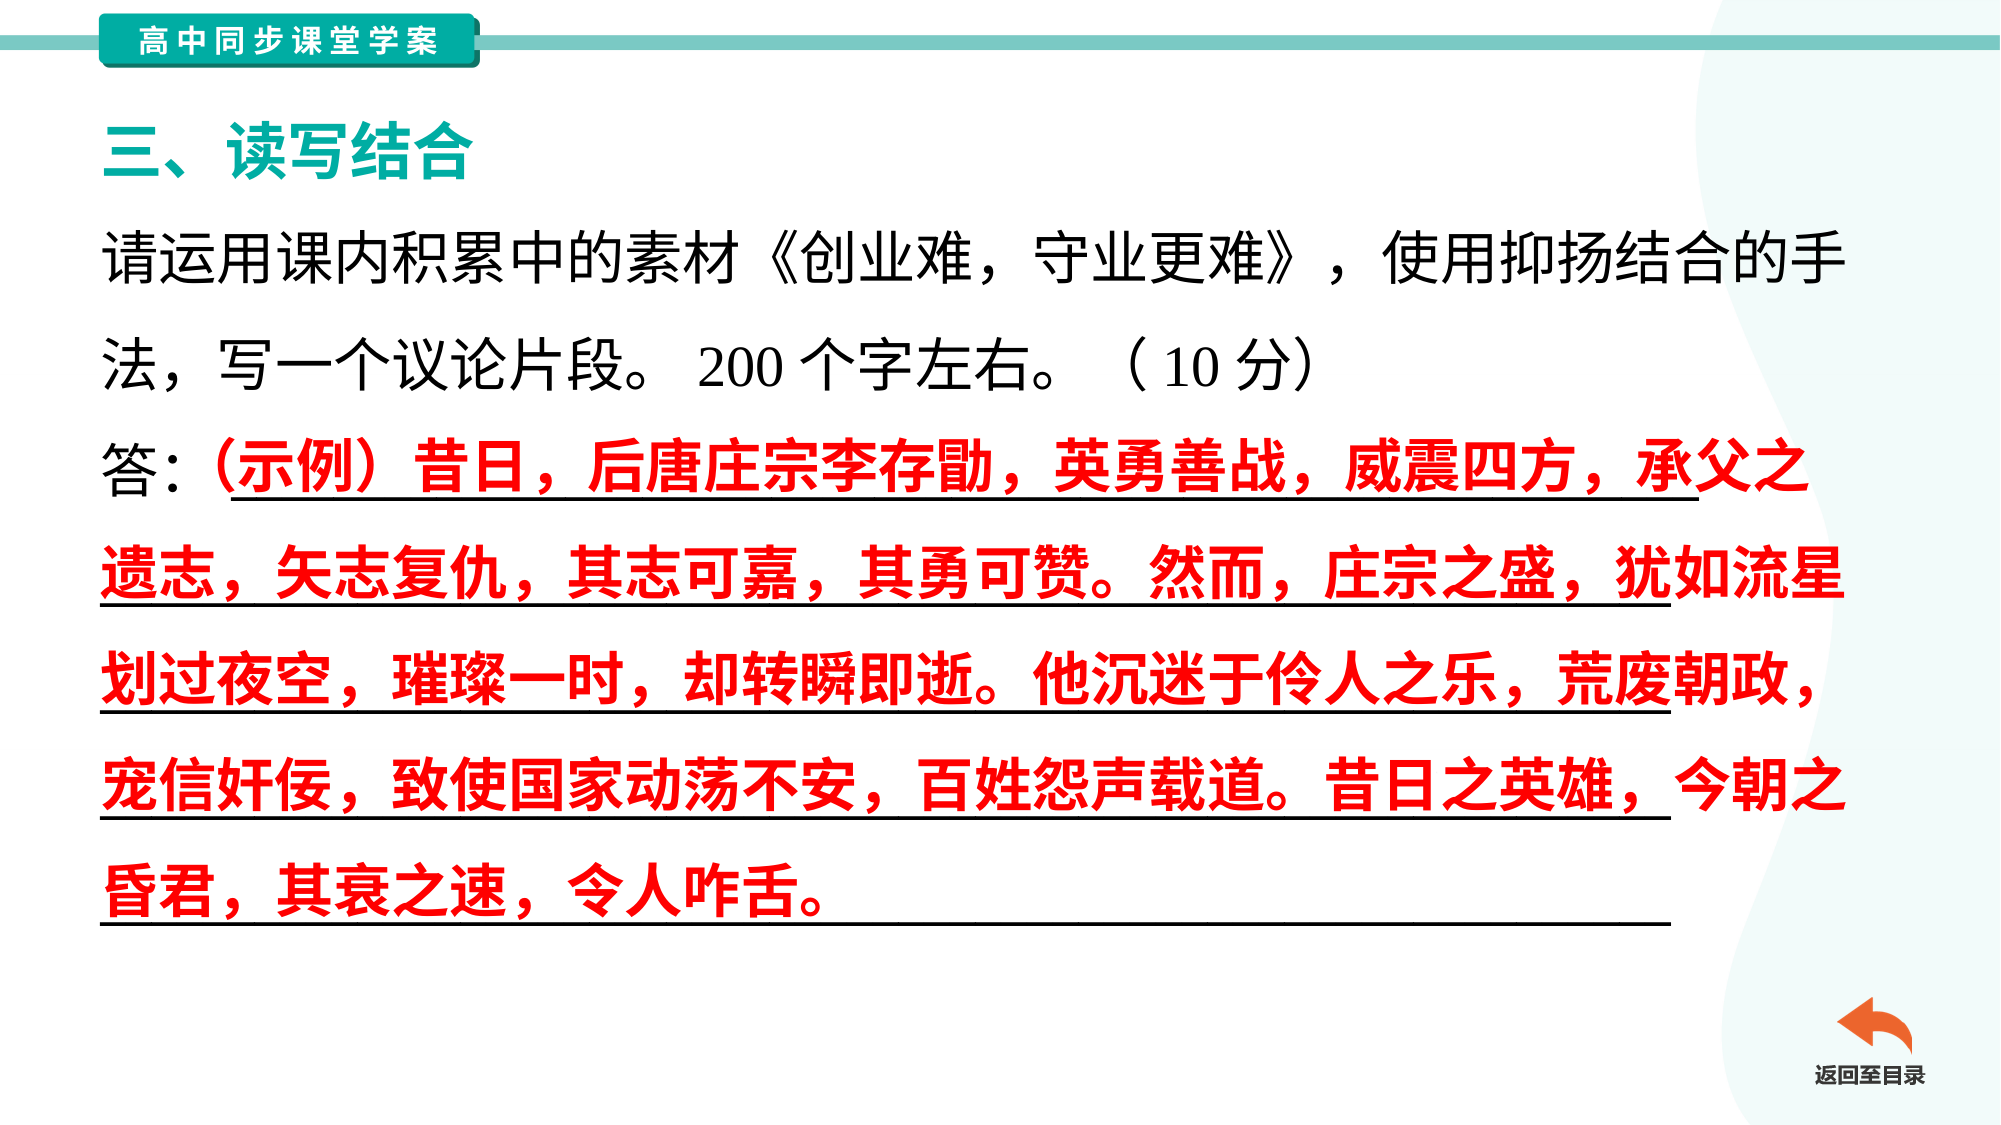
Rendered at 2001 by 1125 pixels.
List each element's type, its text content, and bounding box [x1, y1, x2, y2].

text_box （示例）昔日，后唐庄宗李存勖，英勇善战，威震四方，承父之 遗志，矢志复仇，其志可嘉，其勇可赞。然而，庄宗之盛，犹如流星 划过夜空，璀璨一时，却转瞬即逝。他沉迷于伶人之乐，荒废朝政， 宠信奸佞，致使国家动荡不安，百姓怨声载道。昔日之英雄，今朝之 昏君，其衰之速，令人咋舌。 [100, 393, 1899, 925]
picture [0, 0, 2000, 1125]
text_box 请运用课内积累中的素材《创业难，守业更难》，使用抑扬结合的手 法，写一个议论片段。200个字左右。（10分） 答：_________________________________________________________ _____________________________________________________________ _____________________________________________________________ _____________________________________________________________ _____________________________________________________________ [100, 185, 1899, 393]
text_box 请运用课内积累中的素材《创业难，守业更难》，使用抑扬结合的手 法，写一个议论片段。200个字左右。（10分） 答：_________________________________________________________ _____________________________________________________________ _____________________________________________________________ _____________________________________________________________ _____________________________________________________________ [100, 925, 1899, 930]
text_box 三、读写结合 [100, 76, 1899, 185]
